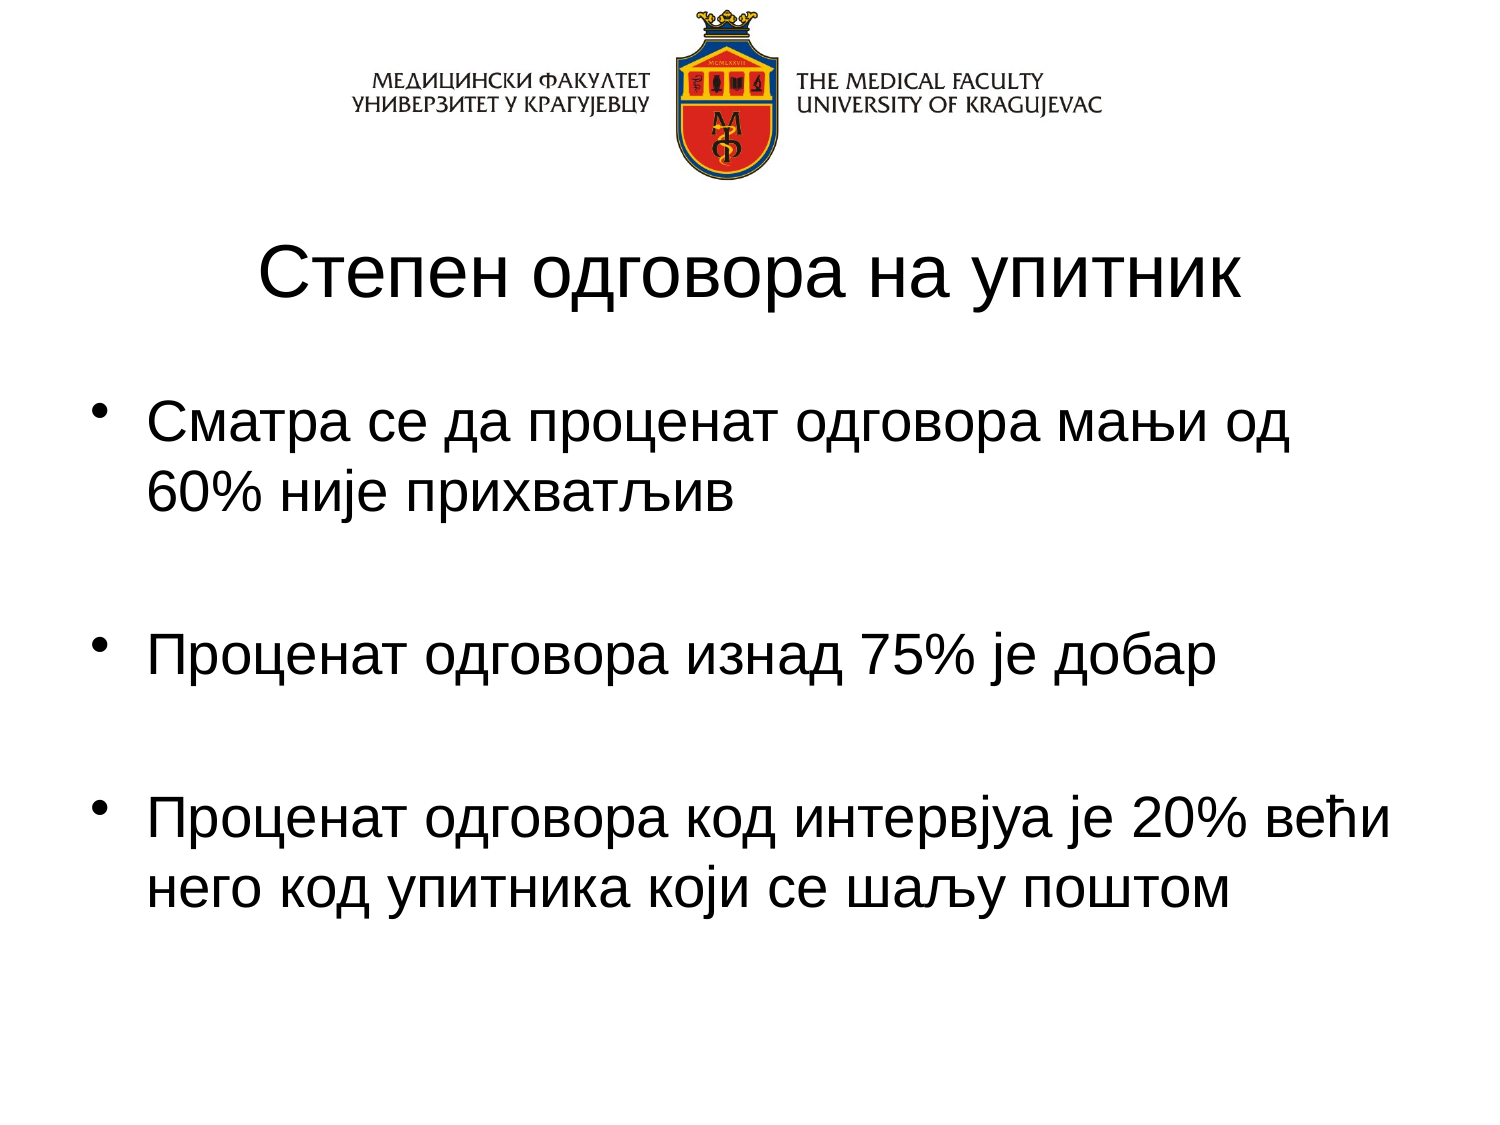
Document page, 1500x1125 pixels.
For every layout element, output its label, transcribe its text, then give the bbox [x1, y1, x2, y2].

picture [328, 0, 1125, 173]
list Сматра се да проценат одговора мањи од 60% није прихватљив Проценат одговора изнад 75% је добар Проценат одговора код интервјуа је 20% већи него код упитника који се шаљу поштом [74, 374, 1426, 1118]
title Степен одговора на упитник [74, 173, 1426, 362]
